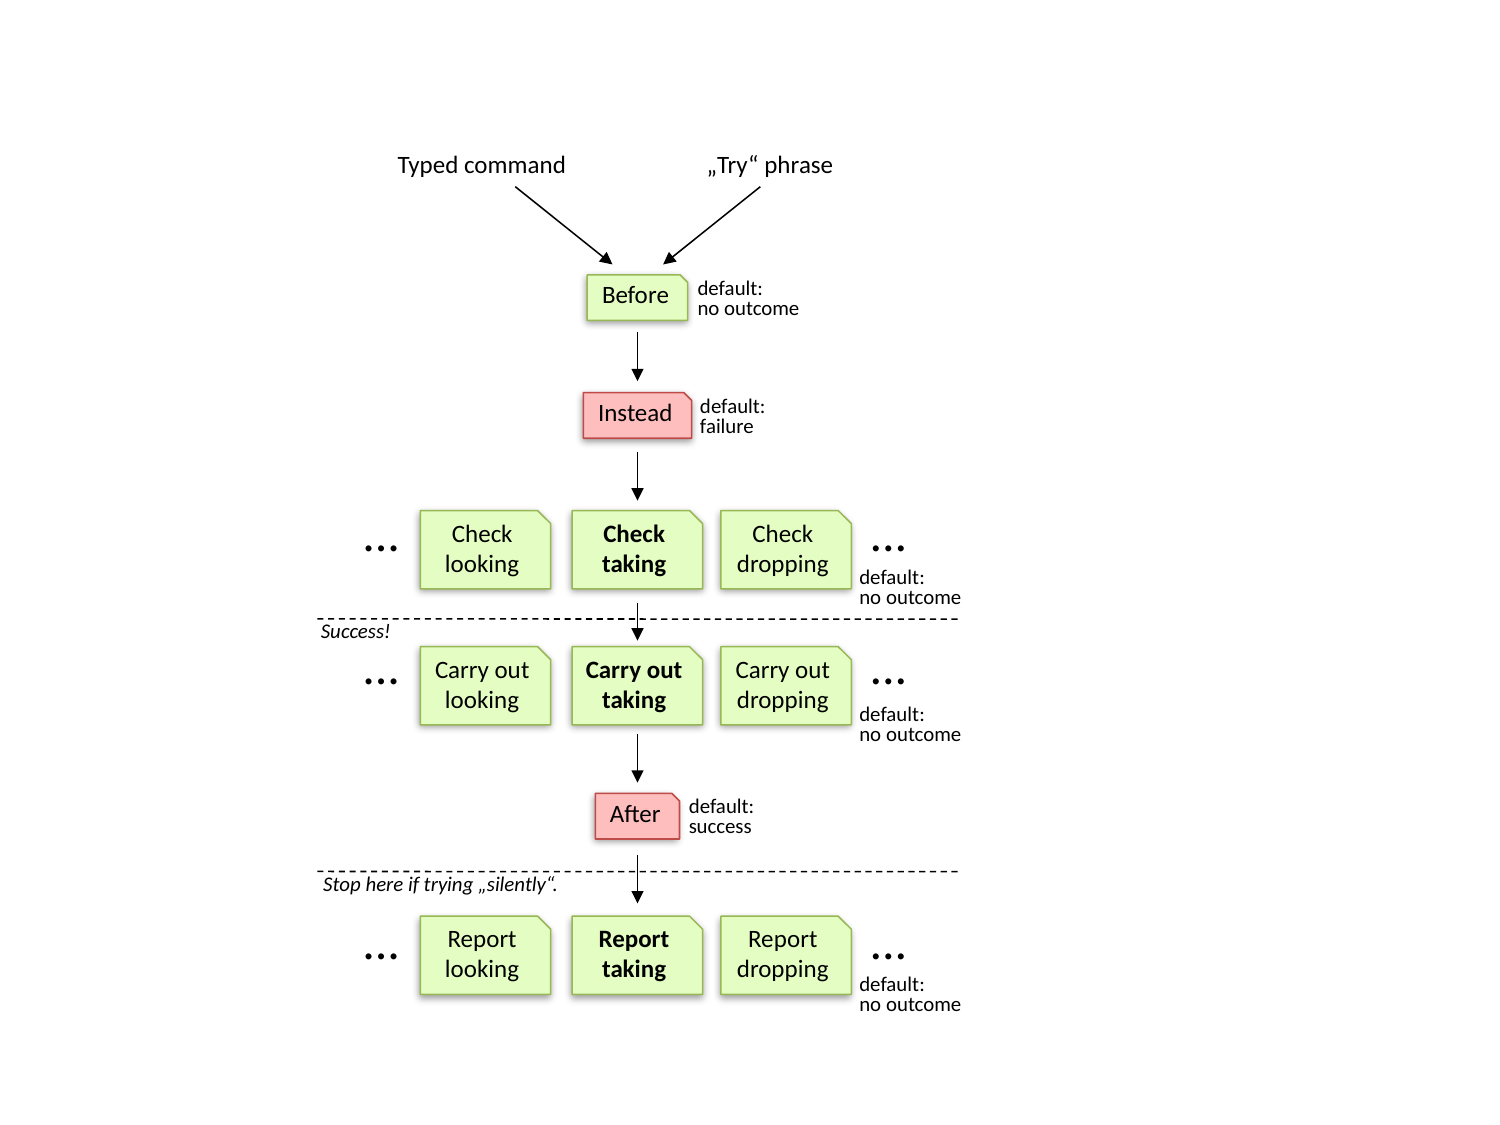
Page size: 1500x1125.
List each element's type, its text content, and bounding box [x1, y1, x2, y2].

text_box default: no outcome [697, 279, 800, 320]
text_box Report looking [419, 915, 552, 996]
text_box default: no outcome [859, 705, 962, 746]
text_box default: failure [699, 397, 766, 438]
text_box Carry out looking [419, 645, 552, 726]
text_box Check taking [571, 509, 704, 590]
text_box Carry out taking [571, 645, 704, 726]
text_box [662, 186, 761, 265]
text_box Before [586, 274, 689, 322]
text_box default: no outcome [859, 975, 962, 1016]
text_box ... [854, 902, 922, 978]
text_box Report taking [571, 915, 704, 996]
text_box ... [854, 493, 922, 569]
text_box Typed command [382, 141, 582, 186]
text_box ... [347, 903, 415, 978]
text_box ... [854, 629, 922, 702]
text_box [514, 186, 613, 265]
text_box Instead [582, 391, 693, 440]
text_box default: success [688, 797, 755, 838]
text_box Check looking [419, 509, 552, 590]
text_box ... [347, 493, 415, 569]
text_box After [594, 792, 681, 840]
text_box Carry out dropping [720, 645, 853, 726]
text_box ... [347, 629, 415, 702]
text_box Success! [306, 610, 406, 651]
text_box Stop here if trying „silently“. [308, 863, 574, 903]
text_box default: no outcome [859, 568, 962, 609]
text_box „Try“ phrase [691, 141, 849, 186]
text_box Check dropping [720, 509, 853, 590]
text_box Report dropping [720, 915, 853, 996]
